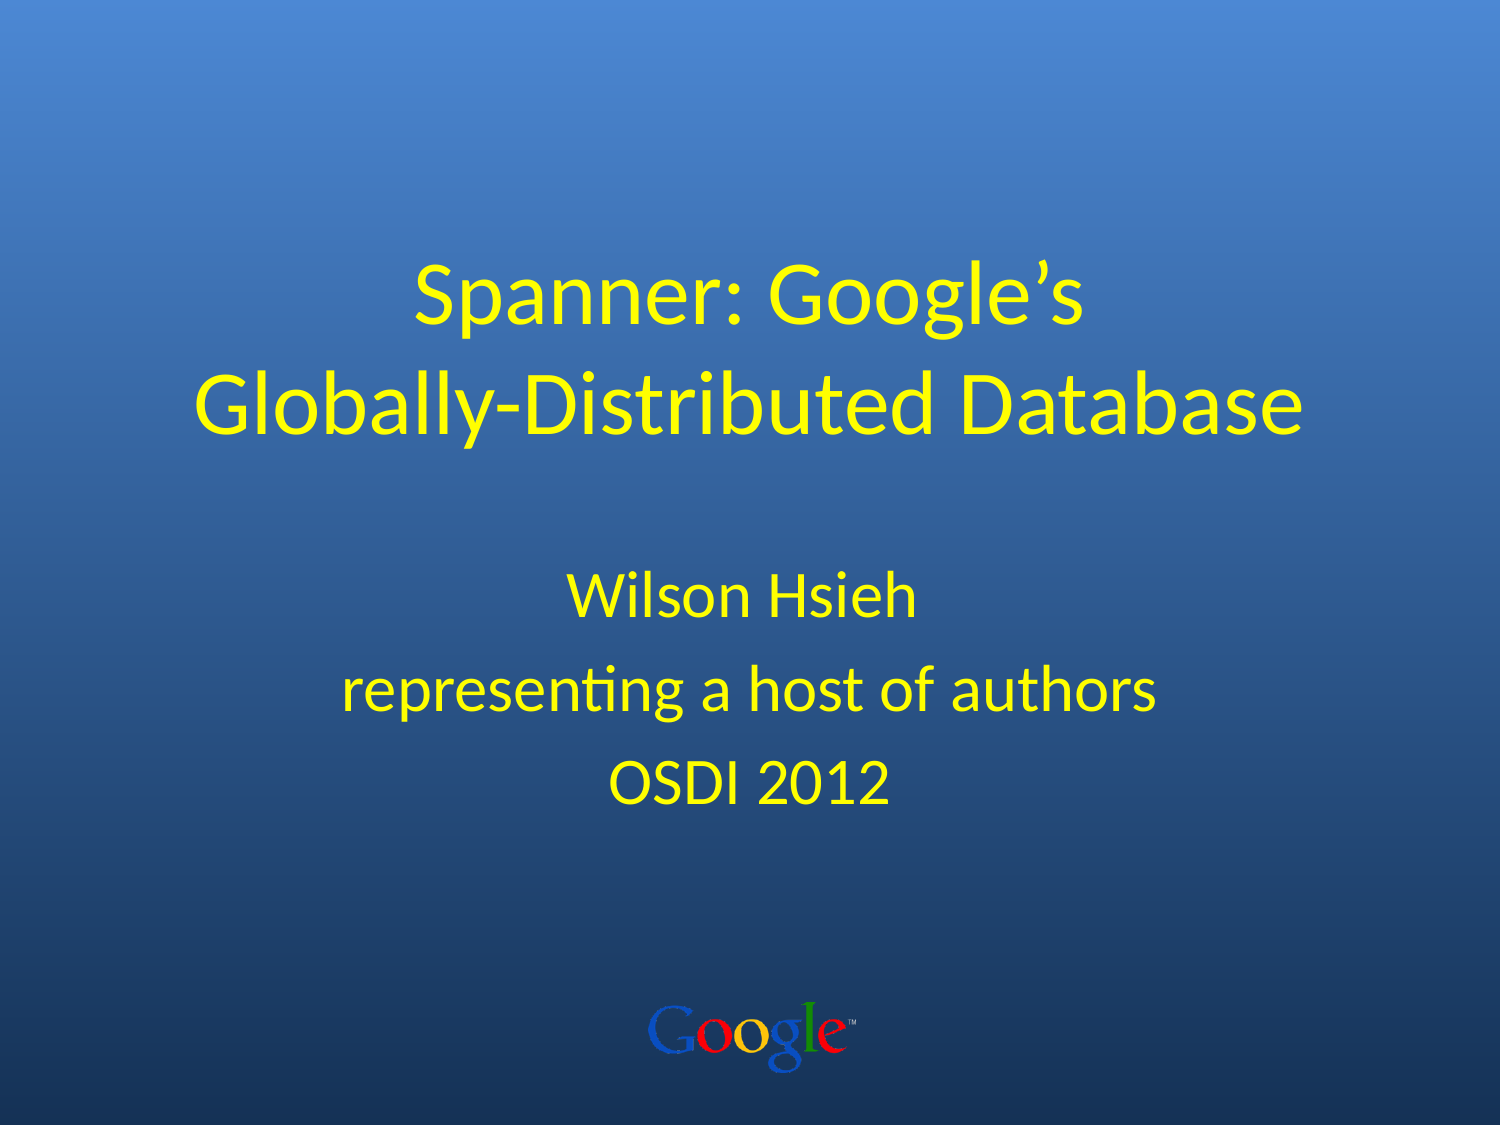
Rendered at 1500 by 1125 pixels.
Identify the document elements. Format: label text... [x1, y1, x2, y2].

picture [648, 1002, 856, 1074]
title Spanner: Google’s Globally-Distributed Database [112, 222, 1388, 464]
subtitle Wilson Hsieh representing a host of authors OSDI 2012 [225, 543, 1275, 930]
